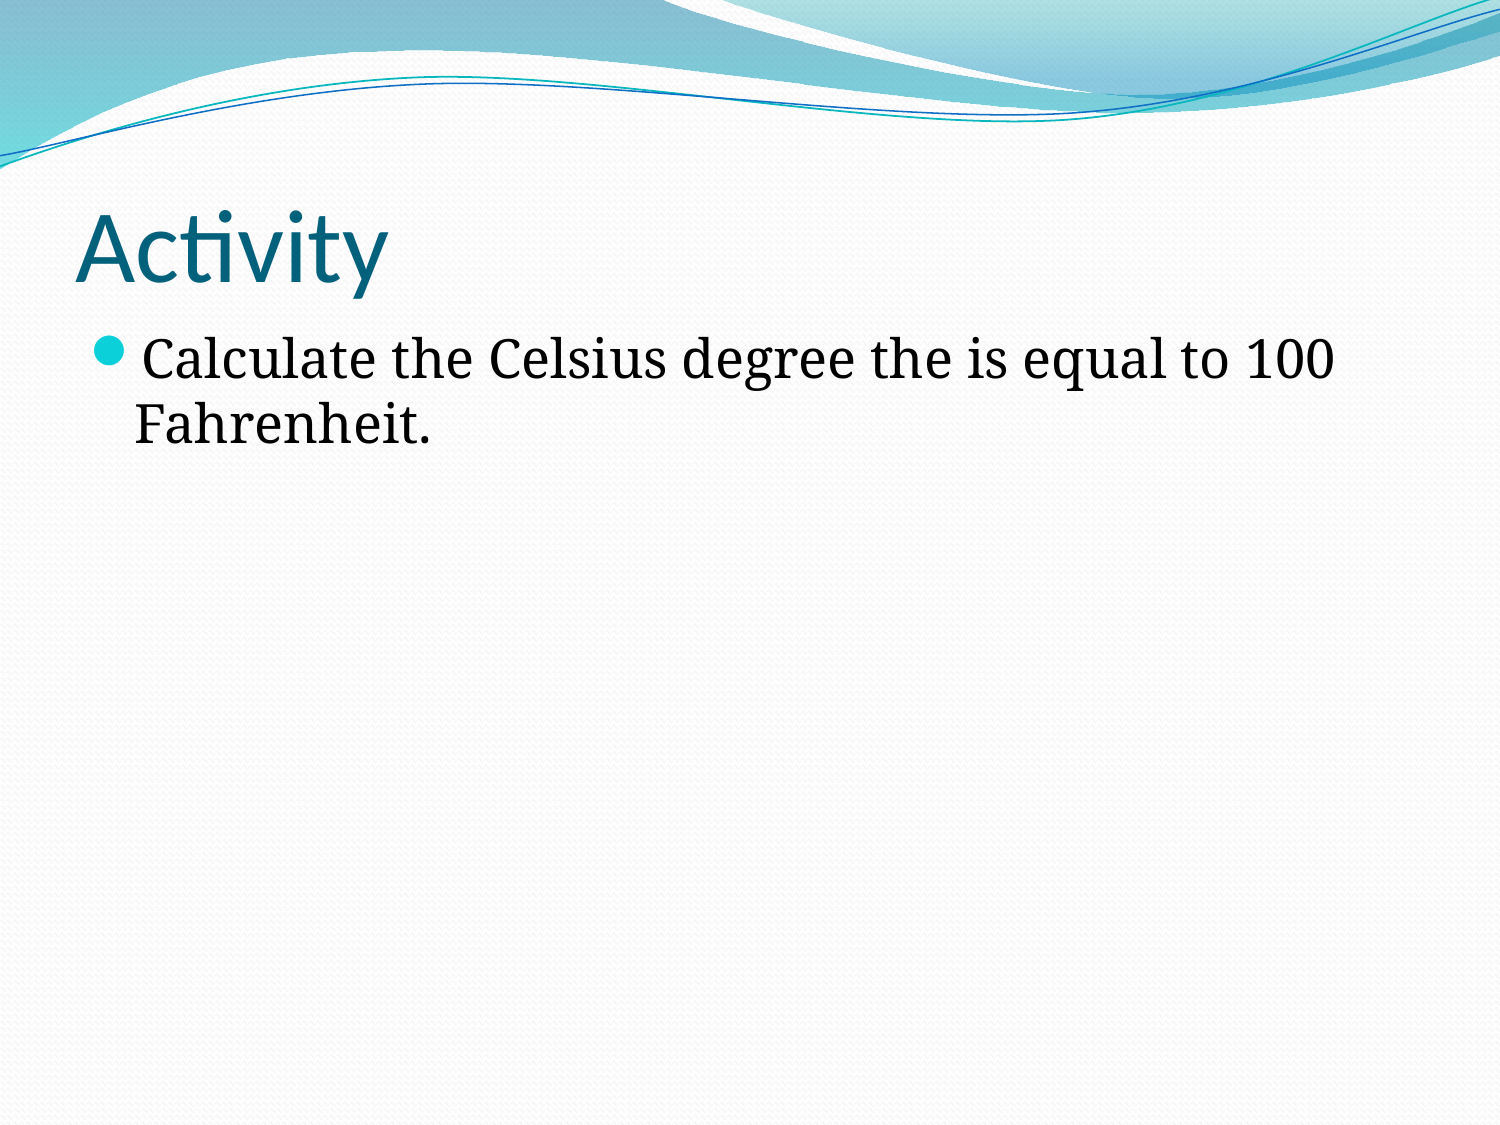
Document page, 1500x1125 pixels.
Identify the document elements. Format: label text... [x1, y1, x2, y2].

title Activity [75, 115, 1425, 303]
list Calculate the Celsius degree the is equal to 100 Fahrenheit. [75, 317, 1425, 1038]
